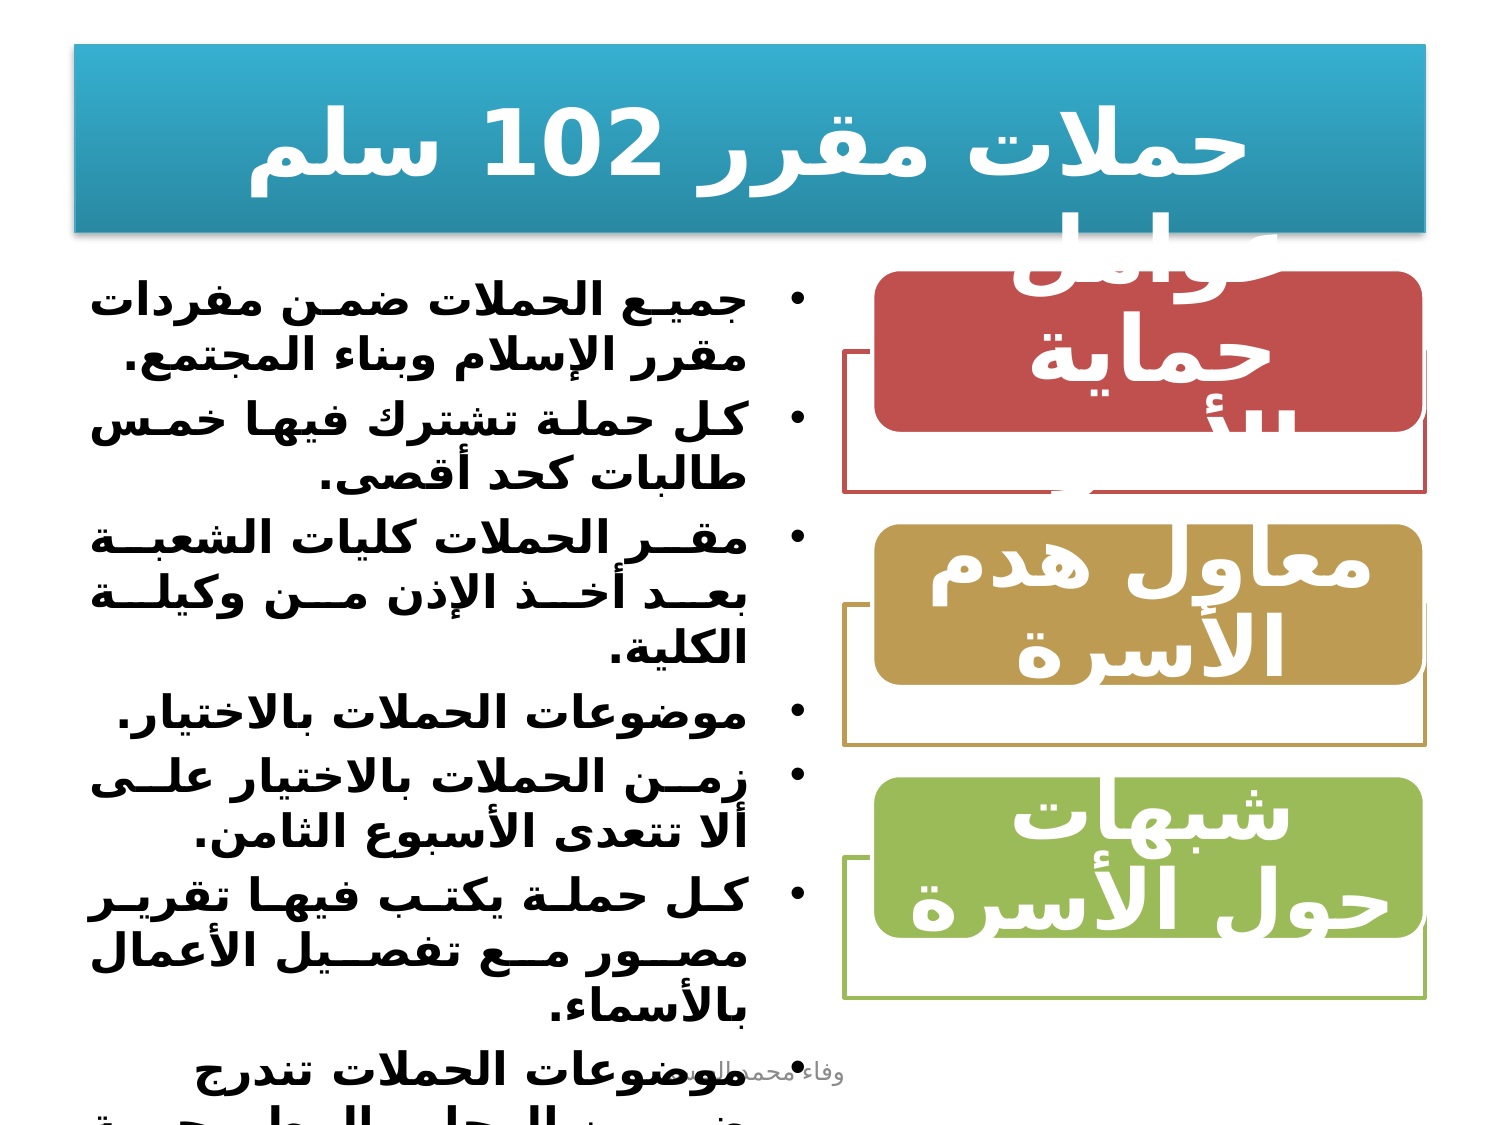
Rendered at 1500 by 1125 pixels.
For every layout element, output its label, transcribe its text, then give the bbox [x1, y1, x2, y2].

list جميع الحملات ضمن مفردات مقرر الإسلام وبناء المجتمع. كل حملة تشترك فيها خمس طالبات كحد أقصى. مقر الحملات كليات الشعبة بعد أخذ الإذن من وكيلة الكلية. موضوعات الحملات بالاختيار. زمن الحملات بالاختيار على ألا تتعدى الأسبوع الثامن. كل حملة يكتب فيها تقرير مصور مع تفصيل الأعمال بالأسماء. موضوعات الحملات تندرج ضمن المحاور المطروحة ويمكن طرح موضوع من الطالبات في ذات المحور. [75, 262, 821, 1005]
title حملات مقرر 102 سلم [74, 44, 1426, 233]
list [844, 262, 1426, 1006]
footer وفاء محمد العيسى [512, 1042, 988, 1103]
